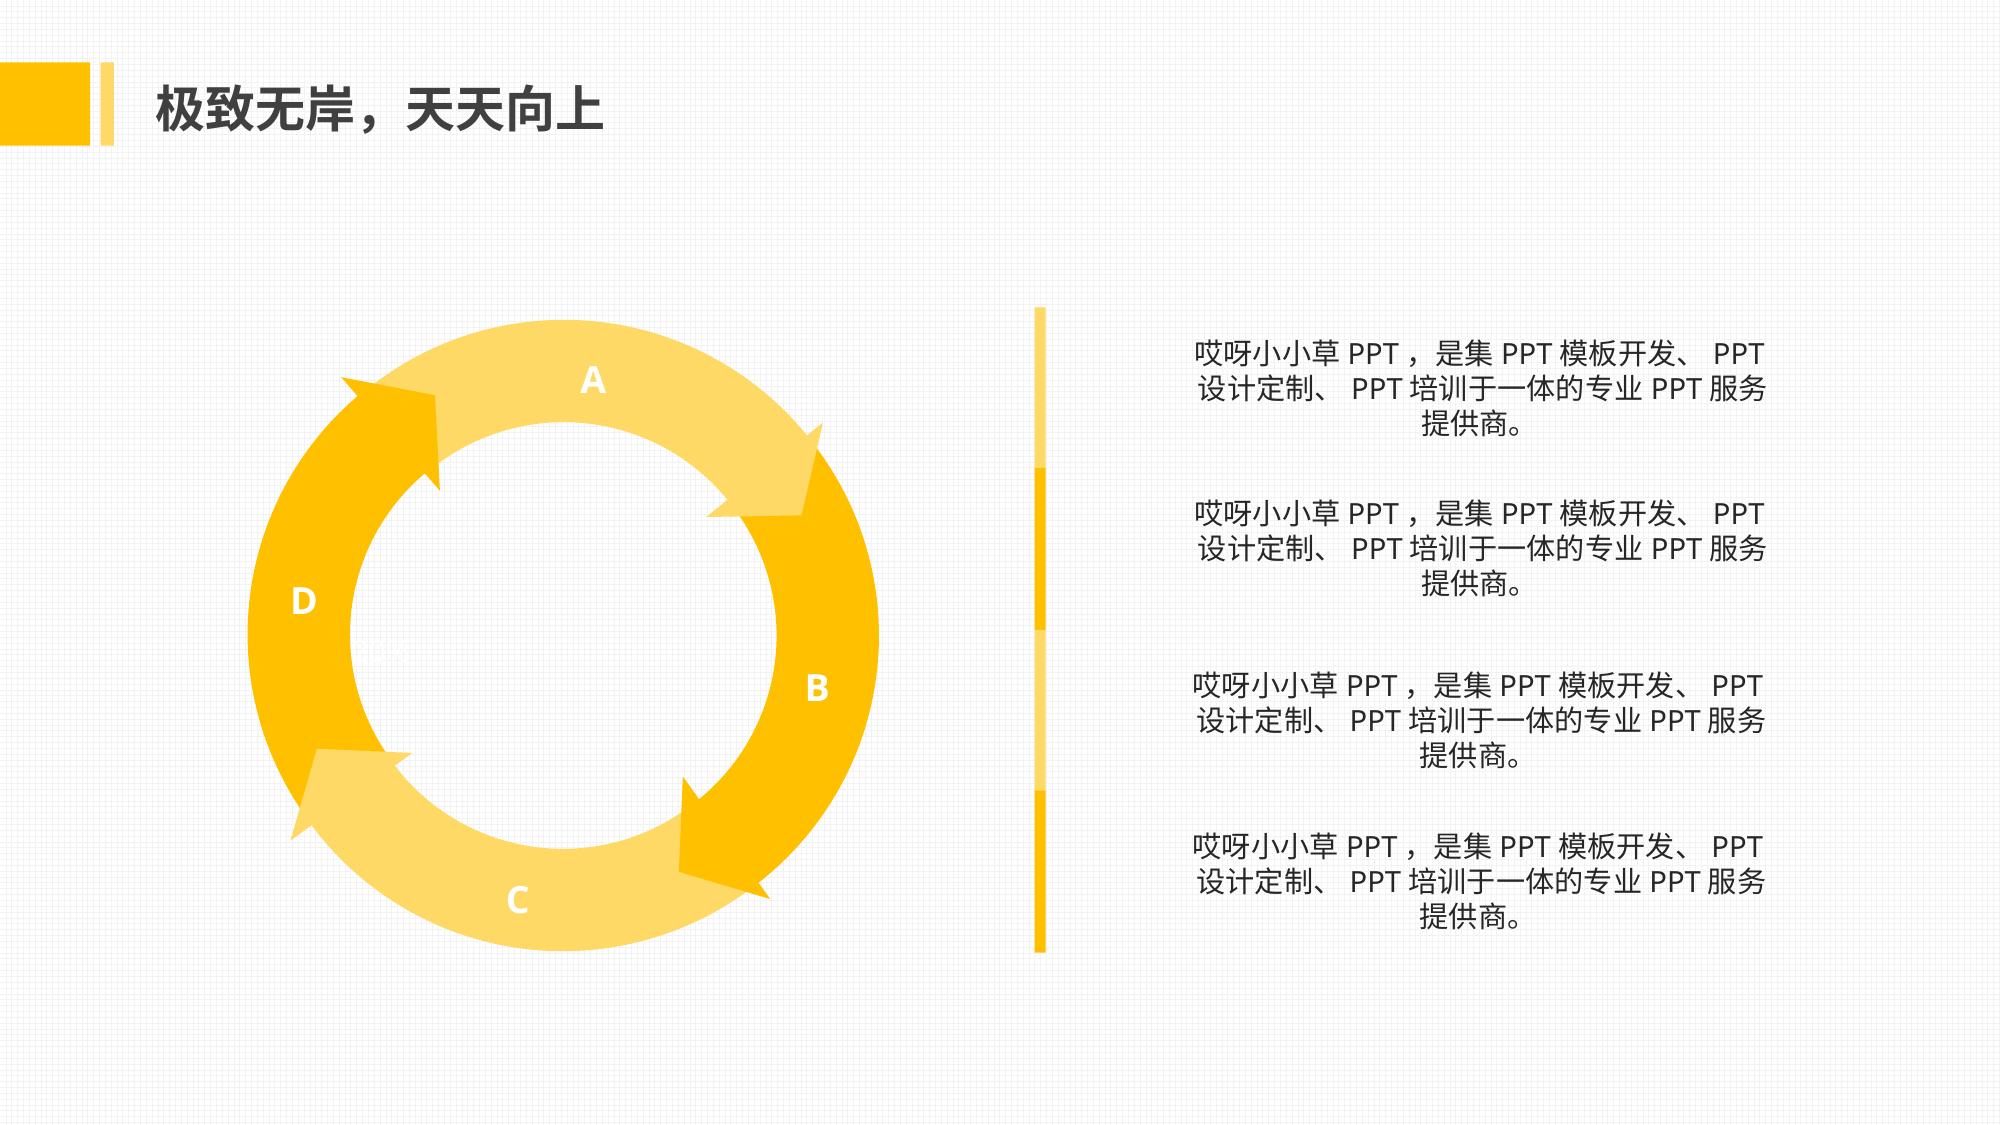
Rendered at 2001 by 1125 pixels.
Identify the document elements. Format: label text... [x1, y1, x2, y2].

text_box 极致无岸，天天向上 [140, 69, 633, 145]
text_box 哎呀小小草PPT，是集PPT模板开发、PPT设计定制、PPT培训于一体的专业PPT服务提供商。 [1171, 327, 1794, 448]
text_box 哎呀小小草PPT，是集PPT模板开发、PPT设计定制、PPT培训于一体的专业PPT服务提供商。 [1171, 488, 1794, 608]
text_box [1034, 307, 1046, 953]
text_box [0, 62, 115, 146]
text_box 哎呀小小草PPT，是集PPT模板开发、PPT设计定制、PPT培训于一体的专业PPT服务提供商。 [1170, 820, 1793, 941]
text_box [247, 319, 879, 952]
text_box 哎呀小小草PPT，是集PPT模板开发、PPT设计定制、PPT培训于一体的专业PPT服务提供商。 [1170, 660, 1793, 780]
